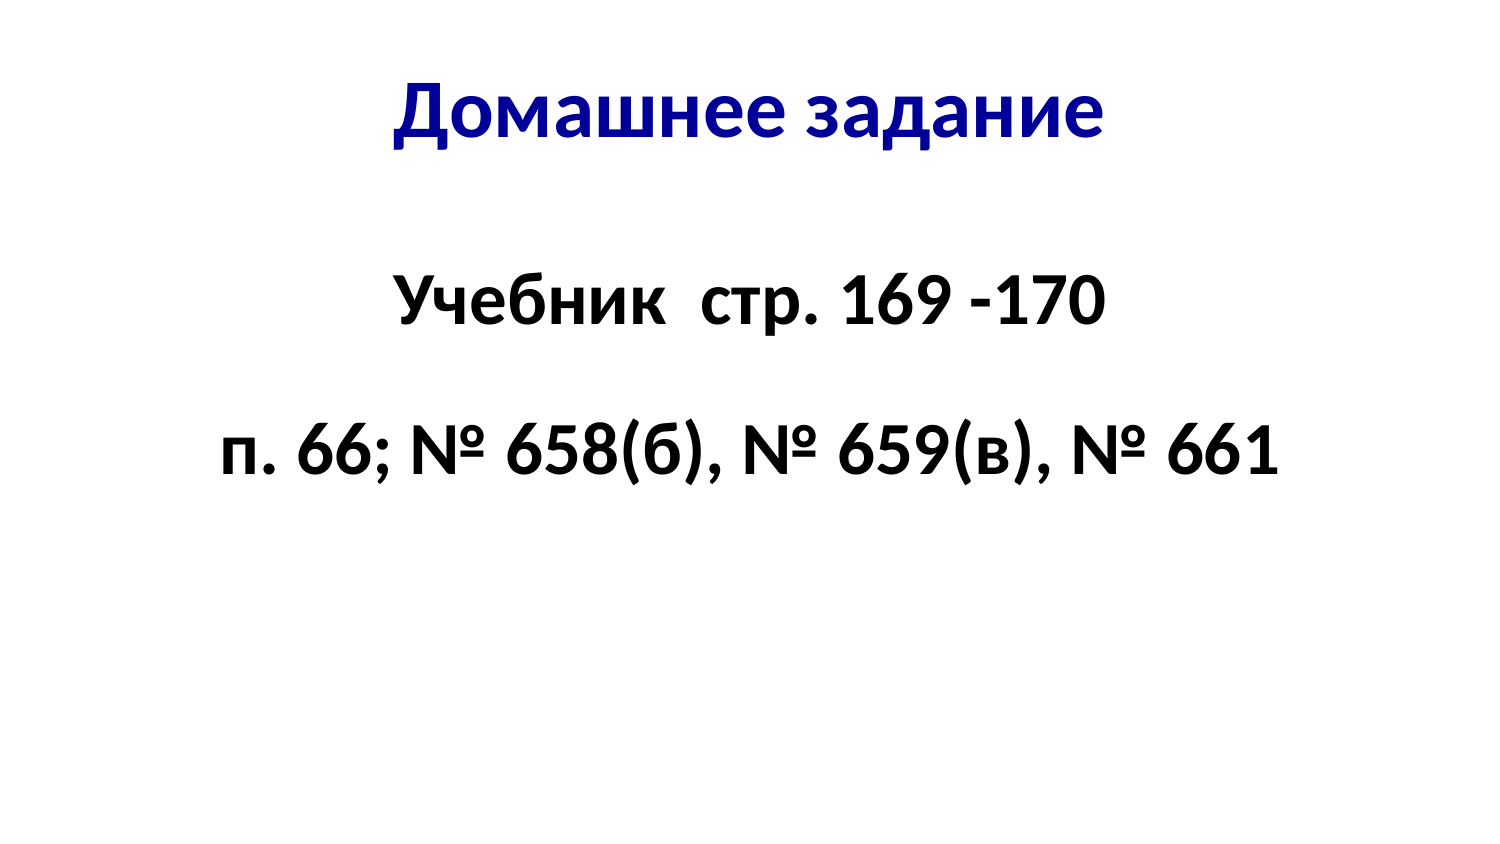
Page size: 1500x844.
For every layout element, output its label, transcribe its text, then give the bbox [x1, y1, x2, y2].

list Учебник стр. 169 -170 п. 66; № 658(б), № 659(в), № 661 [75, 196, 1425, 754]
title Домашнее задание [75, 33, 1425, 175]
